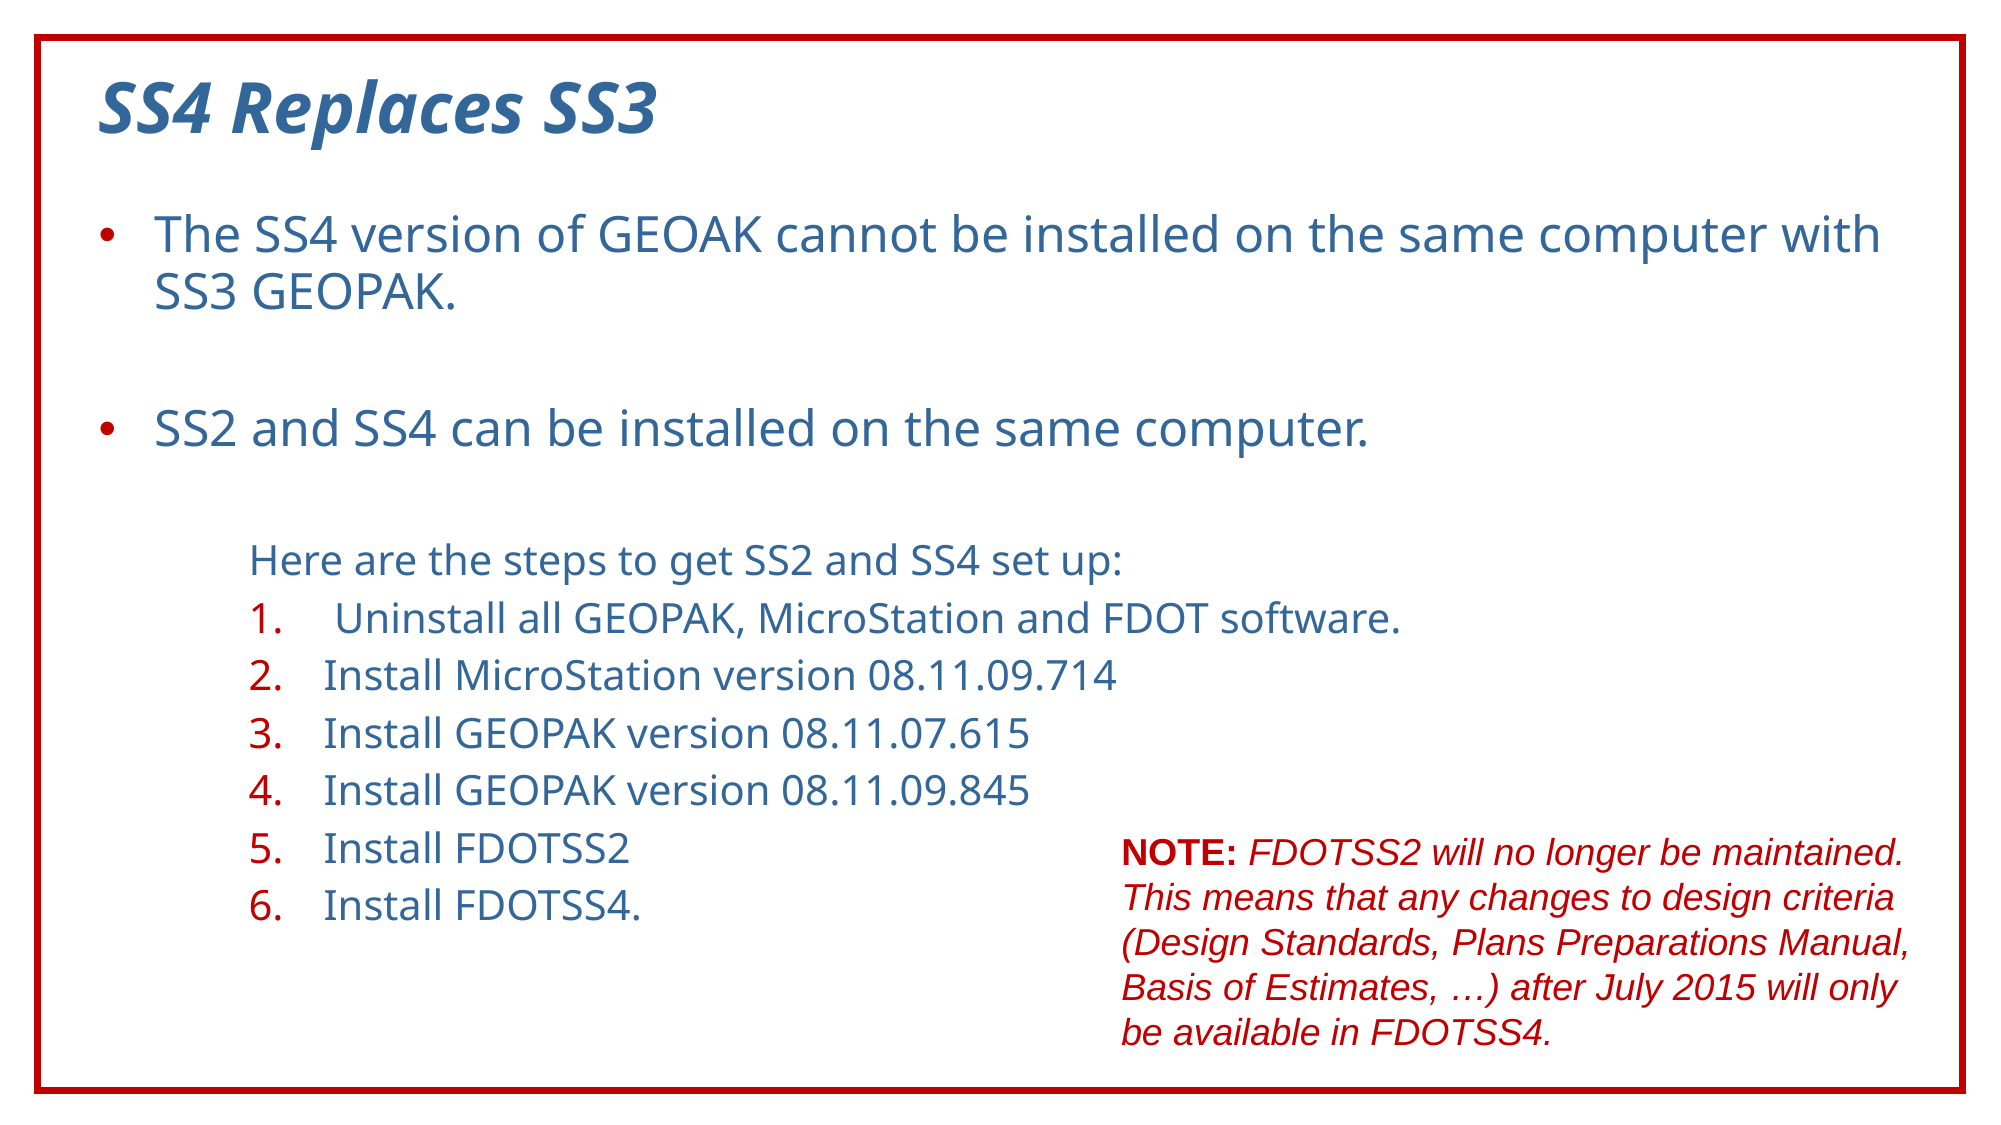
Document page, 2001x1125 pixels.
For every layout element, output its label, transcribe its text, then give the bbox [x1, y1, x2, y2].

text_box NOTE: FDOTSS2 will no longer be maintained. This means that any changes to design criteria (Design Standards, Plans Preparations Manual, Basis of Estimates, …) after July 2015 will only be available in FDOTSS4. [956, 820, 1953, 1061]
list The SS4 version of GEOAK cannot be installed on the same computer with SS3 GEOPAK. SS2 and SS4 can be installed on the same computer. Here are the steps to get SS2 and SS4 set up: Uninstall all GEOPAK, MicroStation and FDOT software. Install MicroStation version 08.11.09.714 Install GEOPAK version 08.11.07.615 Install GEOPAK version 08.11.09.845 Install FDOTSS2 Install FDOTSS4. [83, 199, 1903, 1032]
title SS4 Replaces SS3 [83, 68, 1903, 169]
